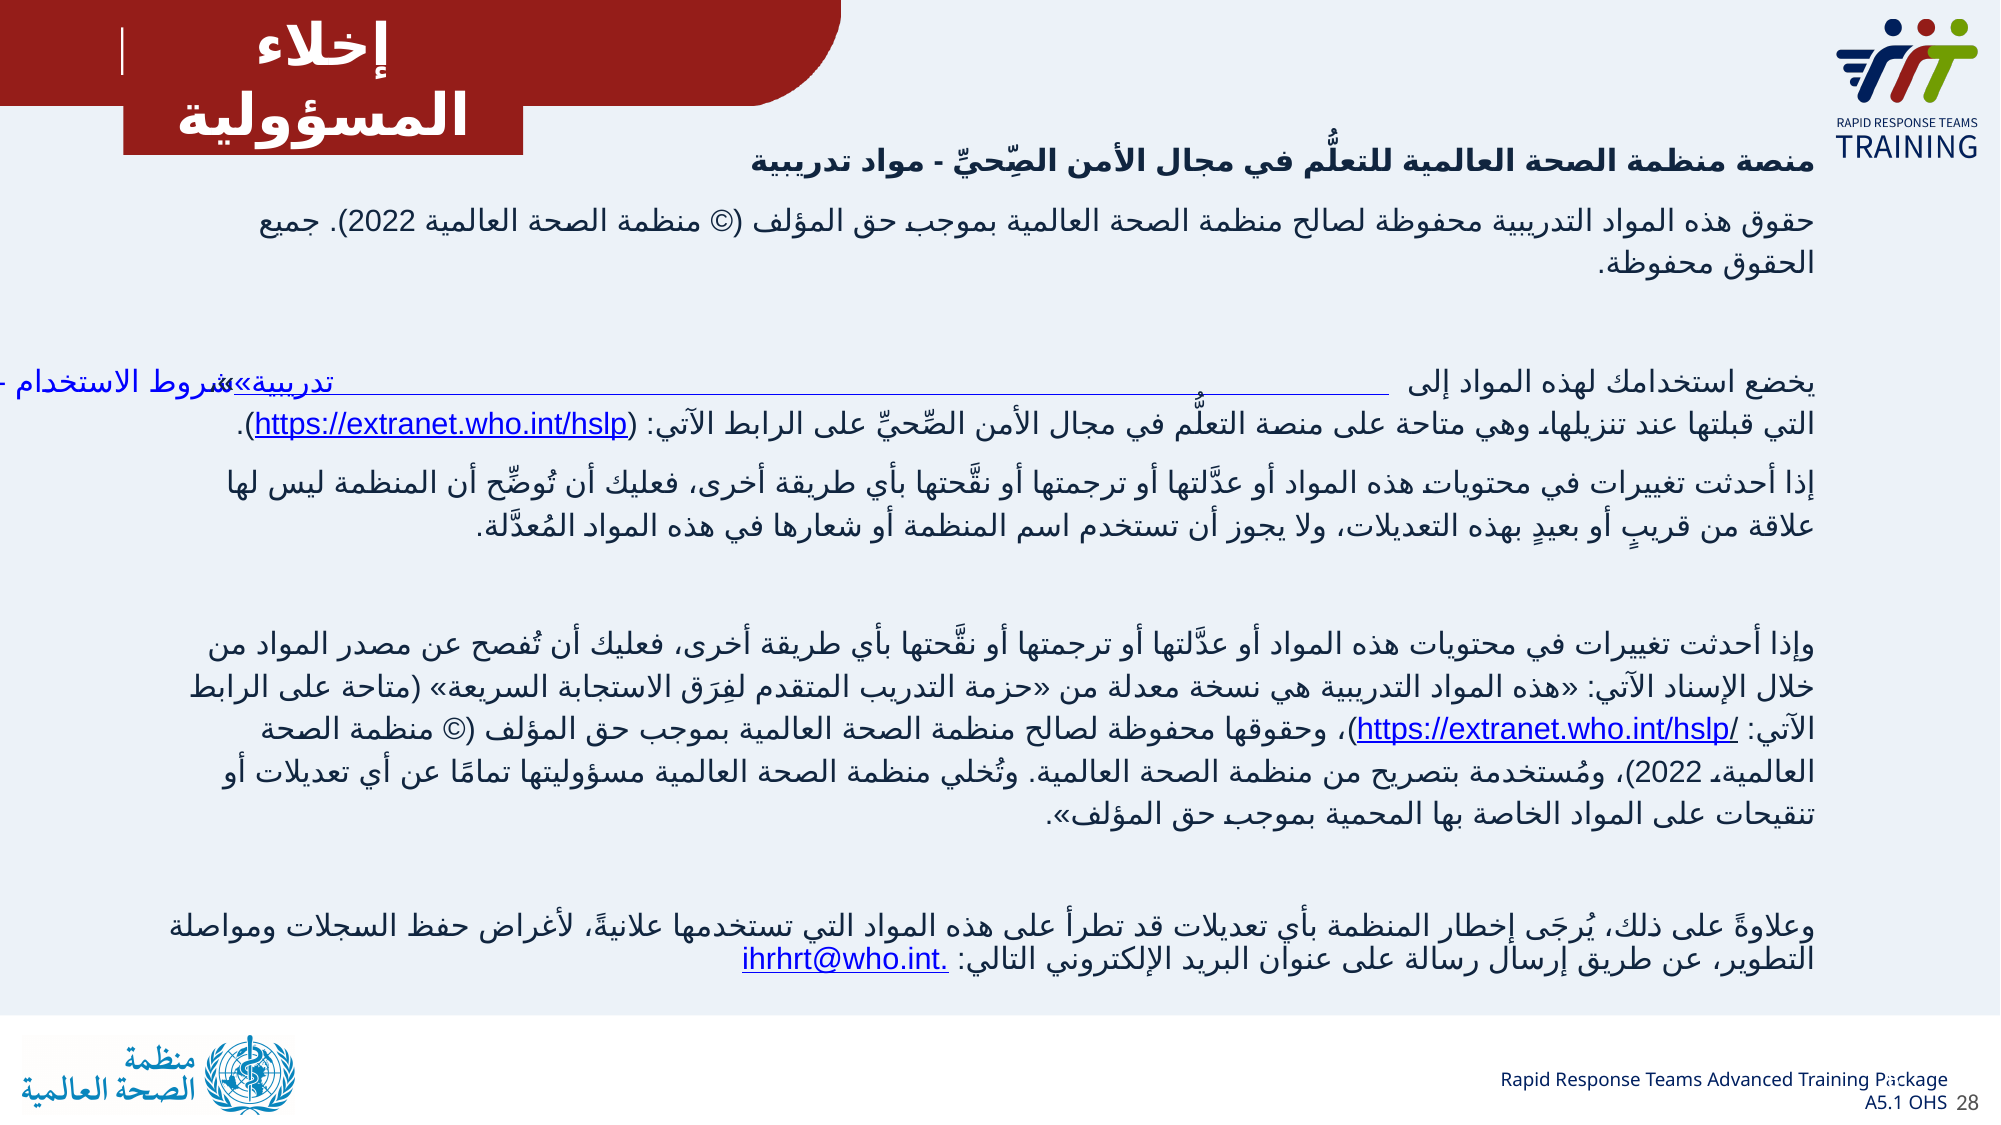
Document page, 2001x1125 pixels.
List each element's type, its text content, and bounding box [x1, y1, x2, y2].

slide_number 28 [1882, 1037, 1922, 1082]
picture [0, 0, 123, 106]
picture [524, 0, 841, 106]
list منصة منظمة الصحة العالمية للتعلُّم في مجال الأمن الصِّحيِّ - مواد تدريبية حقوق هذه المواد التدريبية محفوظة لصالح منظمة الصحة العالمية بموجب حق المؤلف (© منظمة الصحة العالمية 2022). جميع الحقوق محفوظة. يخضع استخدامك لهذه المواد إلى «شروط الاستخدام - منصة منظمة الصحة العالمية للتعلُّم في مجال الأمن الصِّحيِّ، مواد تدريبية»، التي قبلتها عند تنزيلها، وهي متاحة على منصة التعلُّم في مجال الأمن الصِّحيِّ على الرابط الآتي: (https://extranet.who.int/hslp). إذا أحدثت تغييرات في محتويات هذه المواد أو عدَّلتها أو ترجمتها أو نقَّحتها بأي طريقة أخرى، فعليك أن تُوضِّح أن المنظمة ليس لها علاقة من قريبٍ أو بعيدٍ بهذه التعديلات، ولا يجوز أن تستخدم اسم المنظمة أو شعارها في هذه المواد المُعدَّلة. وإذا أحدثت تغييرات في محتويات هذه المواد أو عدَّلتها أو ترجمتها أو نقَّحتها بأي طريقة أخرى، فعليك أن تُفصح عن مصدر المواد من خلال الإسناد الآتي: «هذه المواد التدريبية هي نسخة معدلة من «حزمة التدريب المتقدم لفِرَق الاستجابة السريعة» (متاحة على الرابط الآتي: https://extranet.who.int/hslp/)، وحقوقها محفوظة لصالح منظمة الصحة العالمية بموجب حق المؤلف (© منظمة الصحة العالمية، 2022)، ومُستخدمة بتصريح من منظمة الصحة العالمية. وتُخلي منظمة الصحة العالمية مسؤوليتها تمامًا عن أي تعديلات أو تنقيحات على المواد الخاصة بها المحمية بموجب حق المؤلف». وعلاوةً على ذلك، يُرجَى إخطار المنظمة بأي تعديلات قد تطرأ على هذه المواد التي تستخدمها علانيةً، لأغراض حفظ السجلات ومواصلة التطوير، عن طريق إرسال رسالة على عنوان البريد الإلكتروني التالي: ihrhrt@who.int. [158, 134, 1817, 991]
picture [1835, 19, 1978, 167]
text_box إخلاء المسؤولية [123, 0, 524, 155]
picture [252, 1050, 258, 1059]
picture [22, 1035, 295, 1115]
